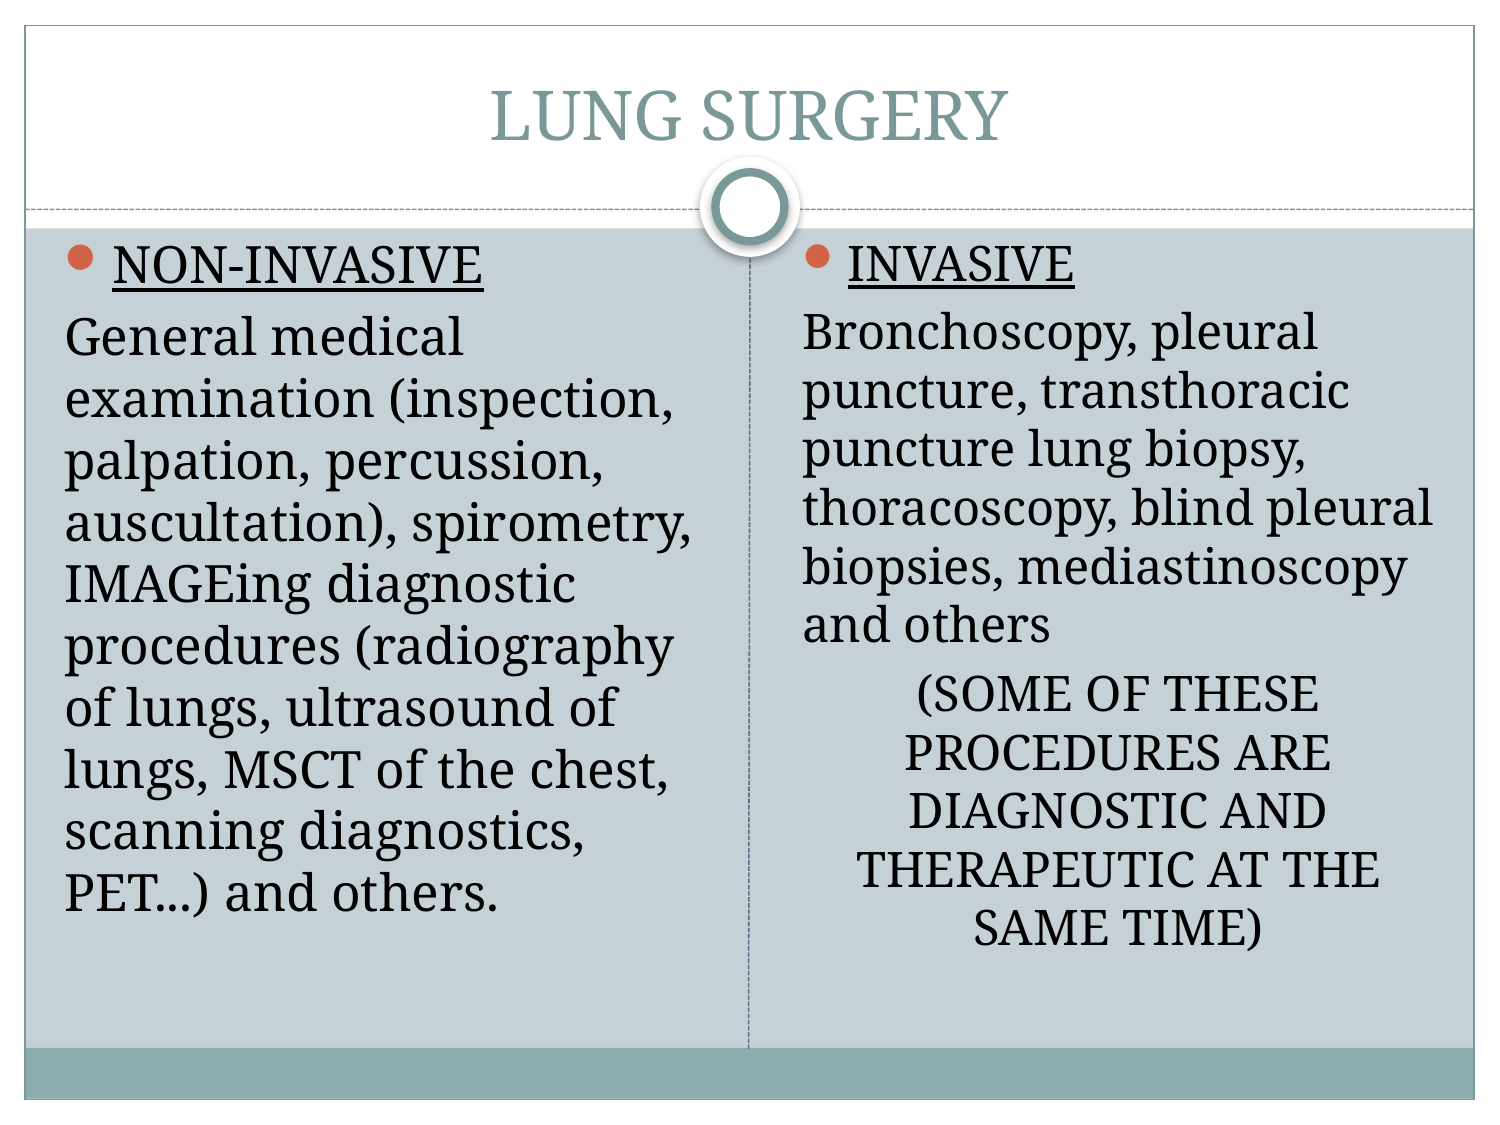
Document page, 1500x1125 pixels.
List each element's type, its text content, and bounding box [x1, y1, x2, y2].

title LUNG SURGERY [49, 37, 1450, 162]
list NON-INVASIVE General medical examination (inspection, palpation, percussion, auscultation), spirometry, IMAGEing diagnostic procedures (radiography of lungs, ultrasound of lungs, MSCT of the chest, scanning diagnostics, PET...) and others. [49, 224, 712, 993]
list INVASIVE Bronchoscopy, pleural puncture, transthoracic puncture lung biopsy, thoracoscopy, blind pleural biopsies, mediastinoscopy and others (SOME OF THESE PROCEDURES ARE DIAGNOSTIC AND THERAPEUTIC AT THE SAME TIME) [787, 224, 1450, 993]
